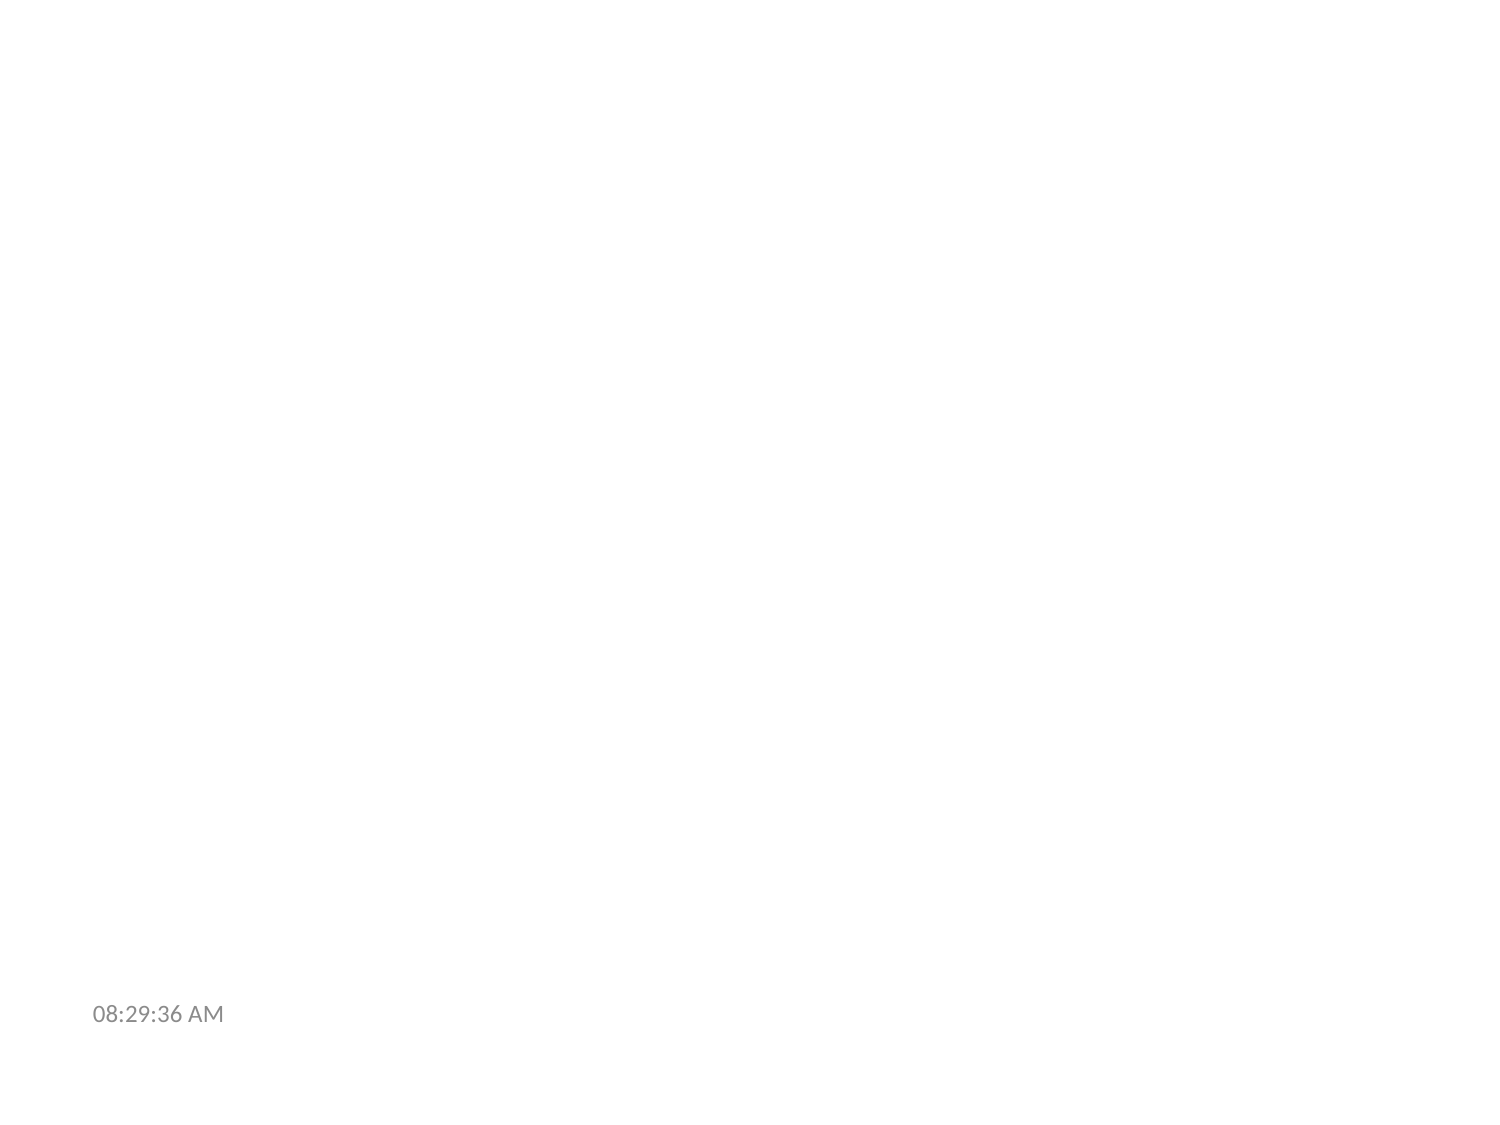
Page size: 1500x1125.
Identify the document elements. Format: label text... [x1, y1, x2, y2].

text_box 3:35:09 PM [77, 982, 428, 1043]
